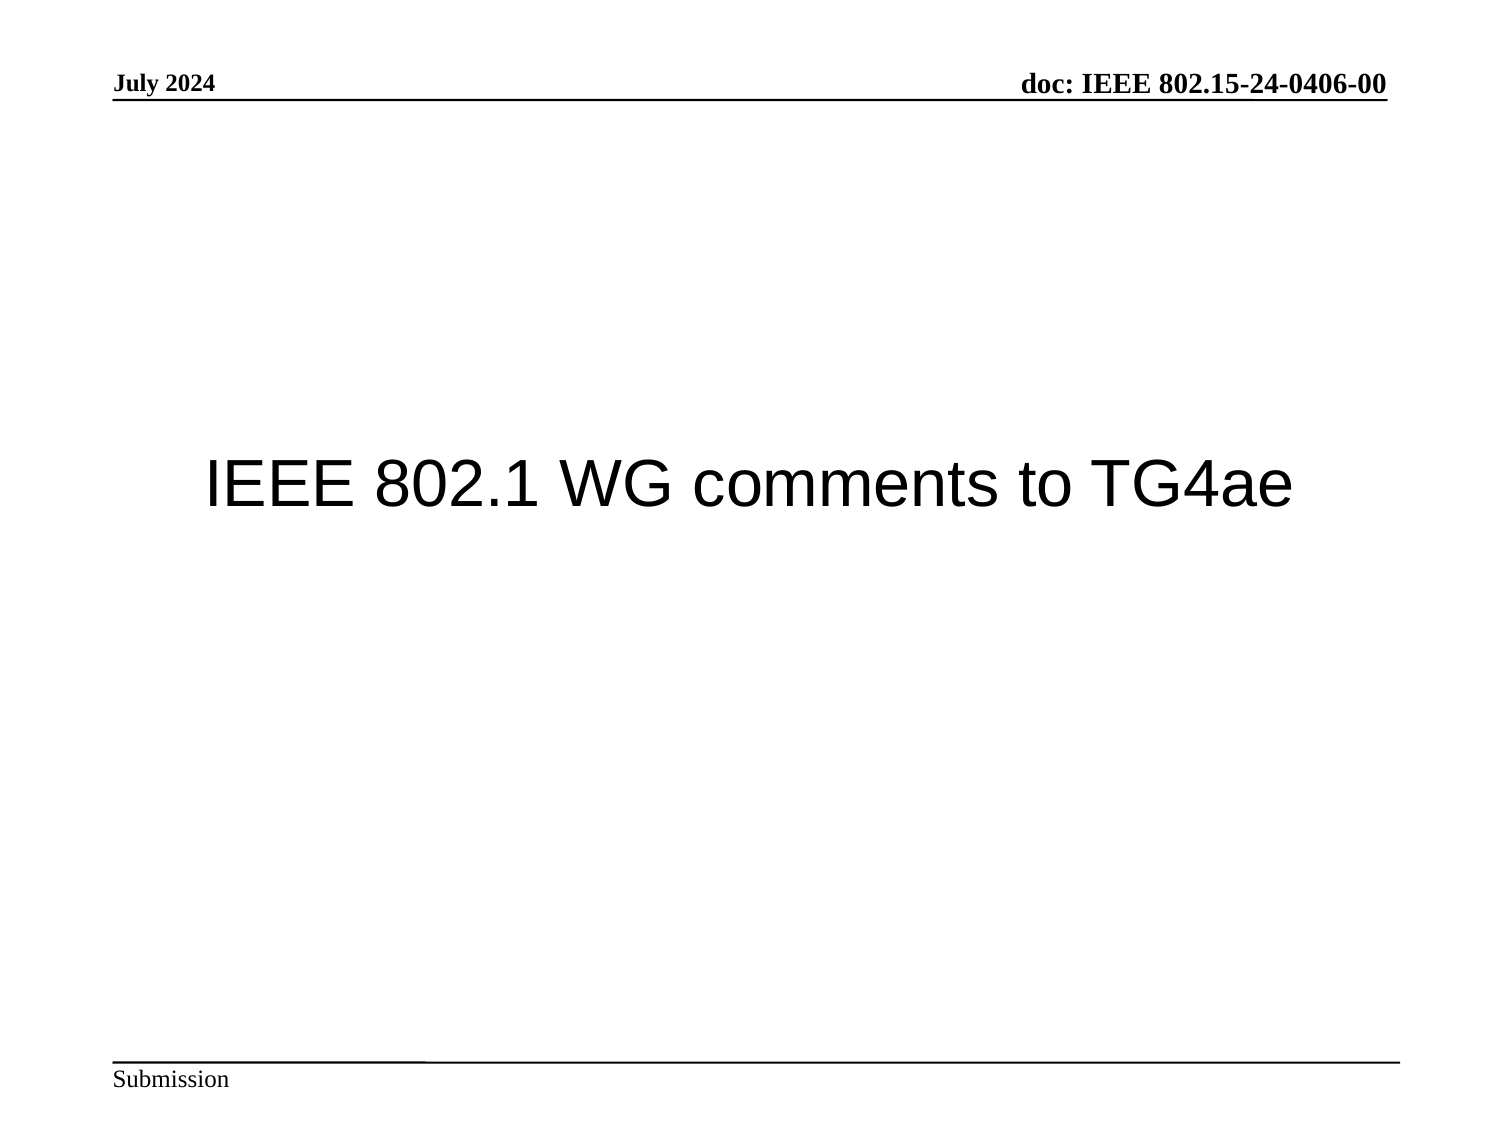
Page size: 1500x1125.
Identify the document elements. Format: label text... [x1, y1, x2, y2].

subtitle IEEE 802.1 WG comments to TG4ae [75, 44, 1425, 916]
